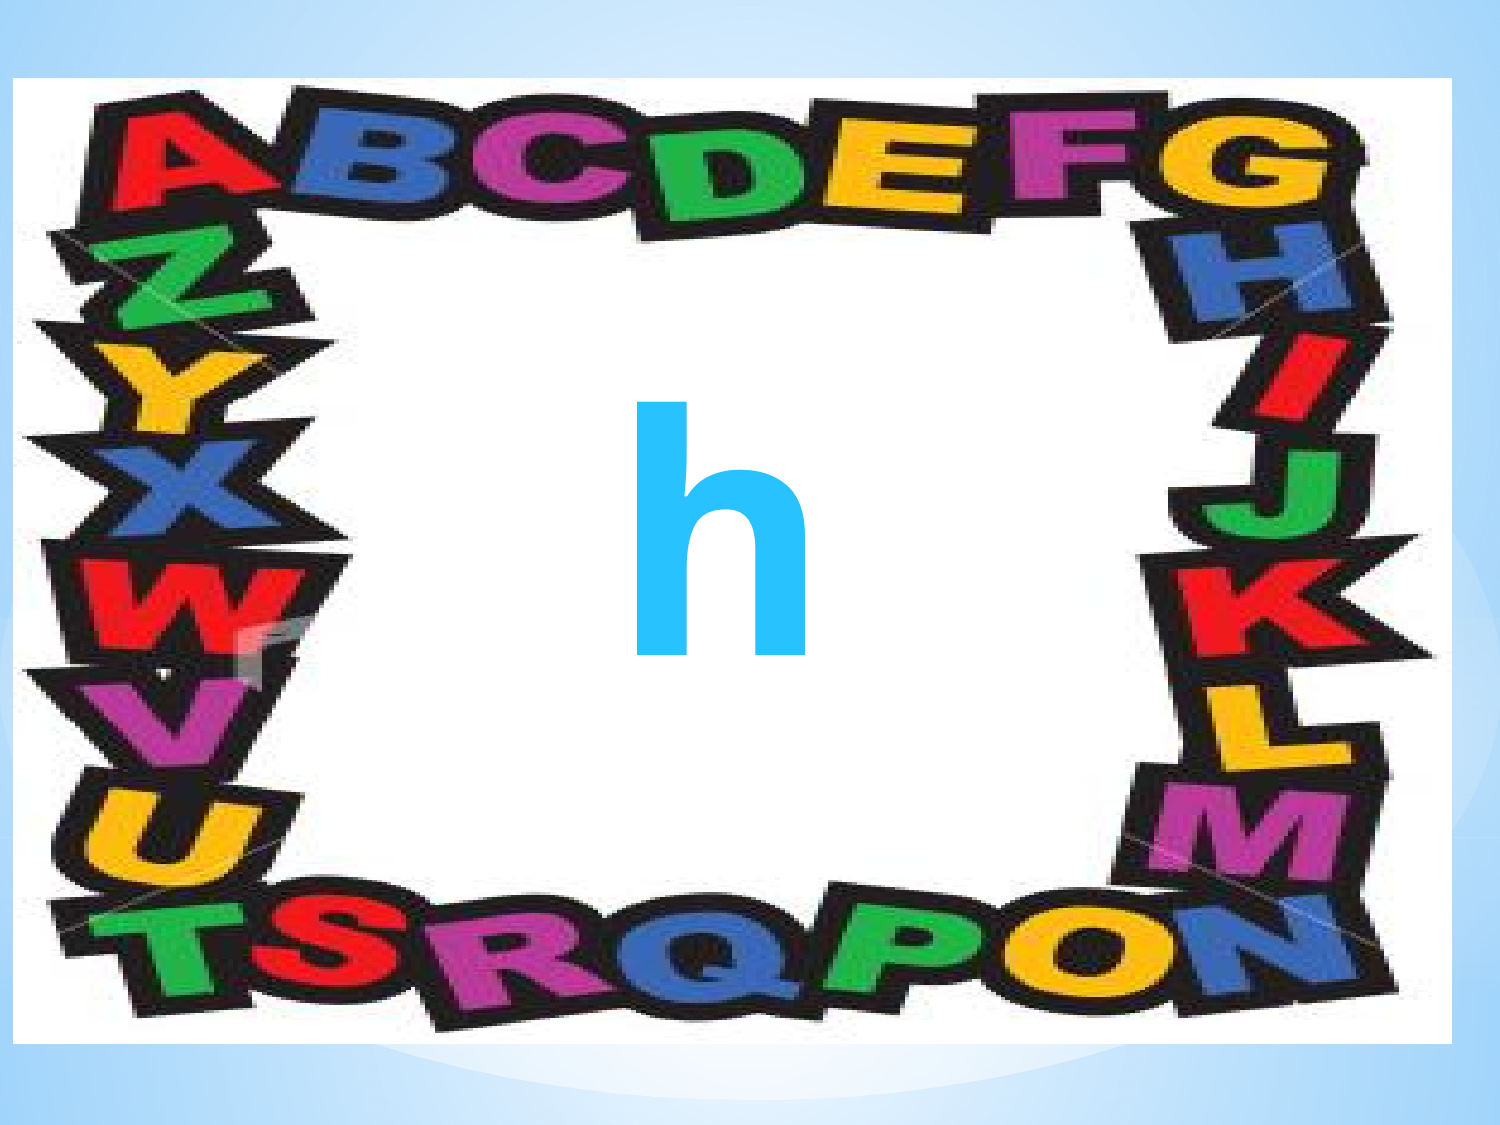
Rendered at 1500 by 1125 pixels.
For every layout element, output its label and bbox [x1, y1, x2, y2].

picture [12, 77, 1452, 1045]
